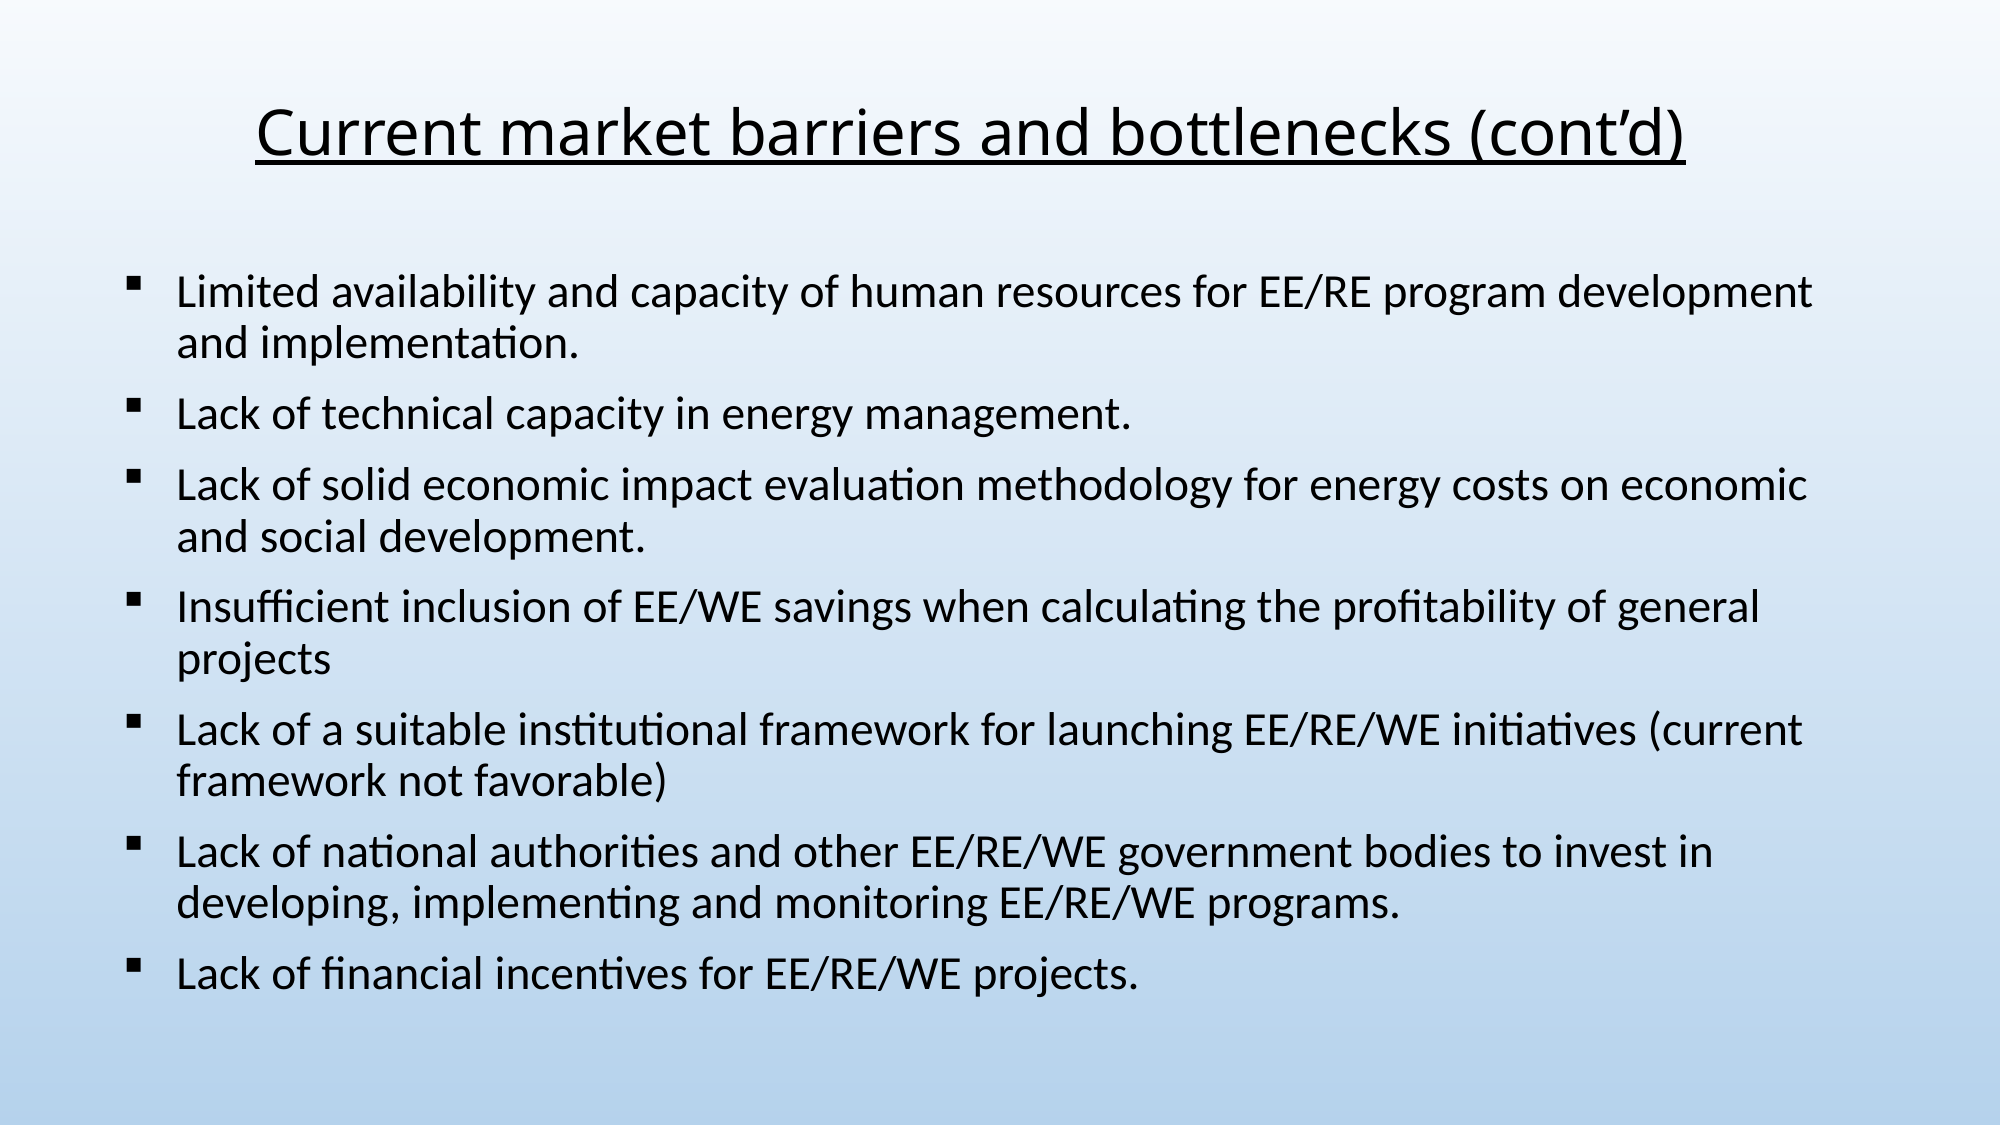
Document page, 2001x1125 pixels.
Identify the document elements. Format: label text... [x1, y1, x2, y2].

list Limited availability and capacity of human resources for EE/RE program development and implementation. Lack of technical capacity in energy management. Lack of solid economic impact evaluation methodology for energy costs on economic and social development. Insufficient inclusion of EE/WE savings when calculating the profitability of general projects Lack of a suitable institutional framework for launching EE/RE/WE initiatives (current framework not favorable) Lack of national authorities and other EE/RE/WE government bodies to invest in developing, implementing and monitoring EE/RE/WE programs. Lack of financial incentives for EE/RE/WE projects. [107, 259, 1833, 1014]
title Current market barriers and bottlenecks (cont’d) [107, 84, 1833, 217]
